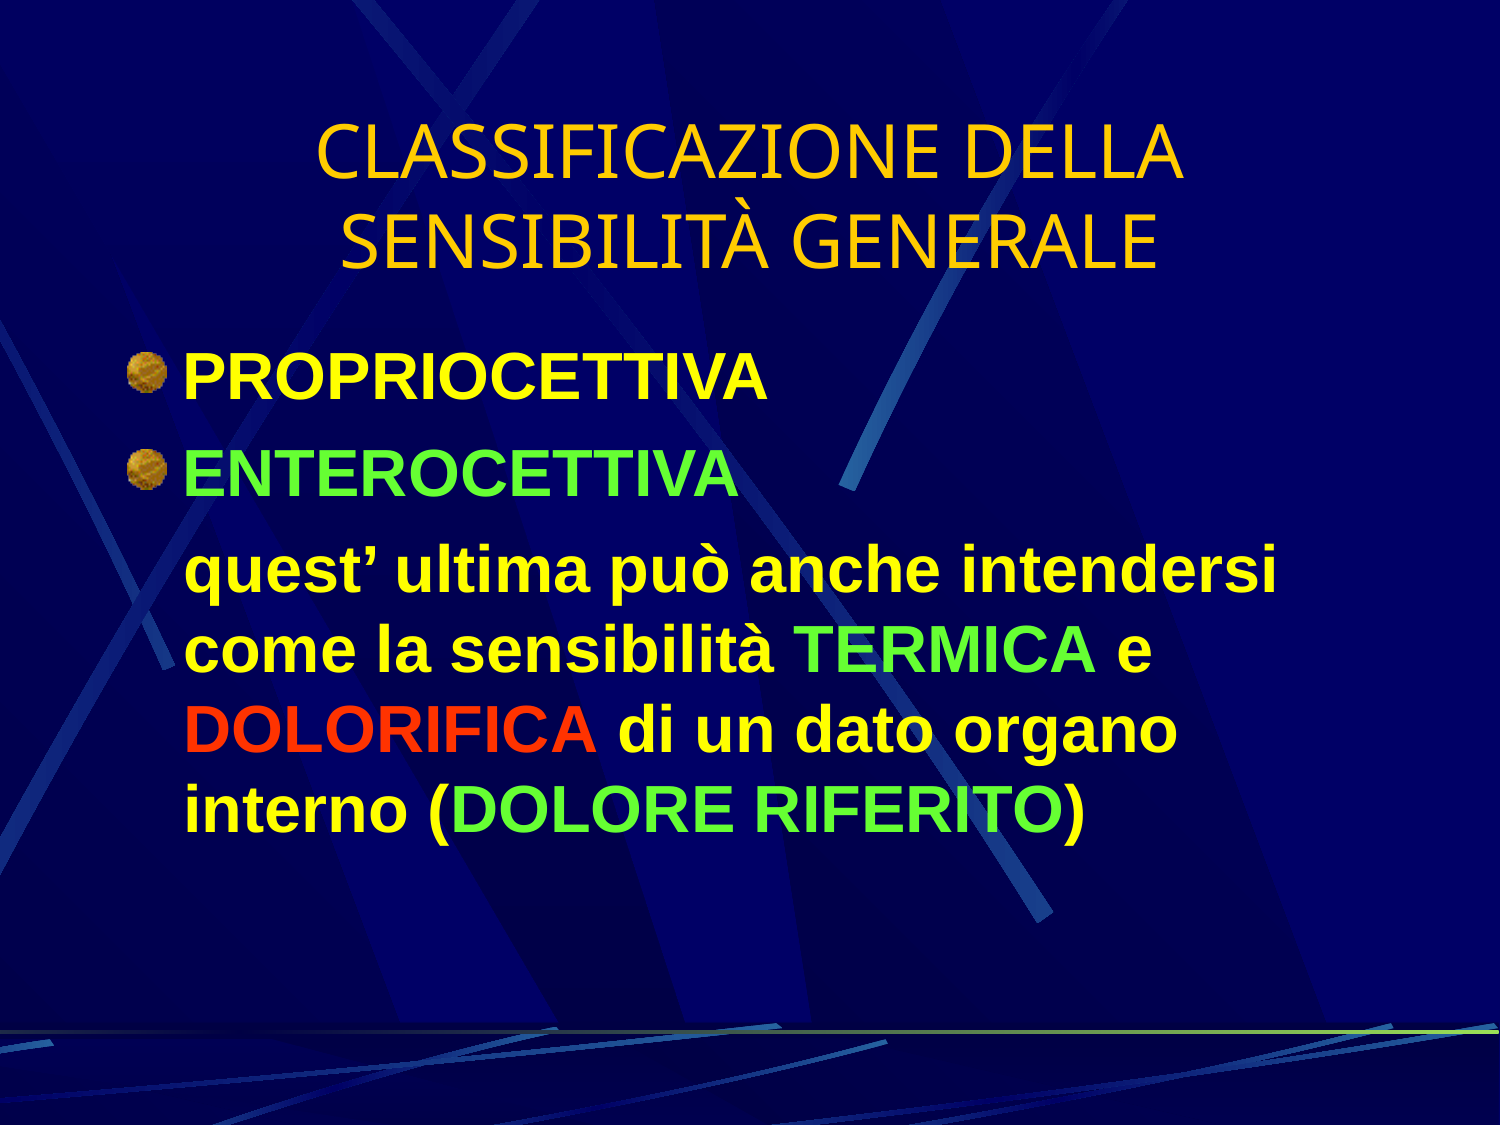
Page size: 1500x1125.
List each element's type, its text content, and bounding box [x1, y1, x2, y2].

list PROPRIOCETTIVA ENTEROCETTIVA quest’ ultima può anche intendersi come la sensibilità TERMICA e DOLORIFICA di un dato organo interno (DOLORE RIFERITO) [112, 324, 1388, 1000]
picture [127, 352, 167, 393]
title CLASSIFICAZIONE DELLA SENSIBILITÀ GENERALE [112, 96, 1388, 292]
picture [127, 449, 167, 490]
